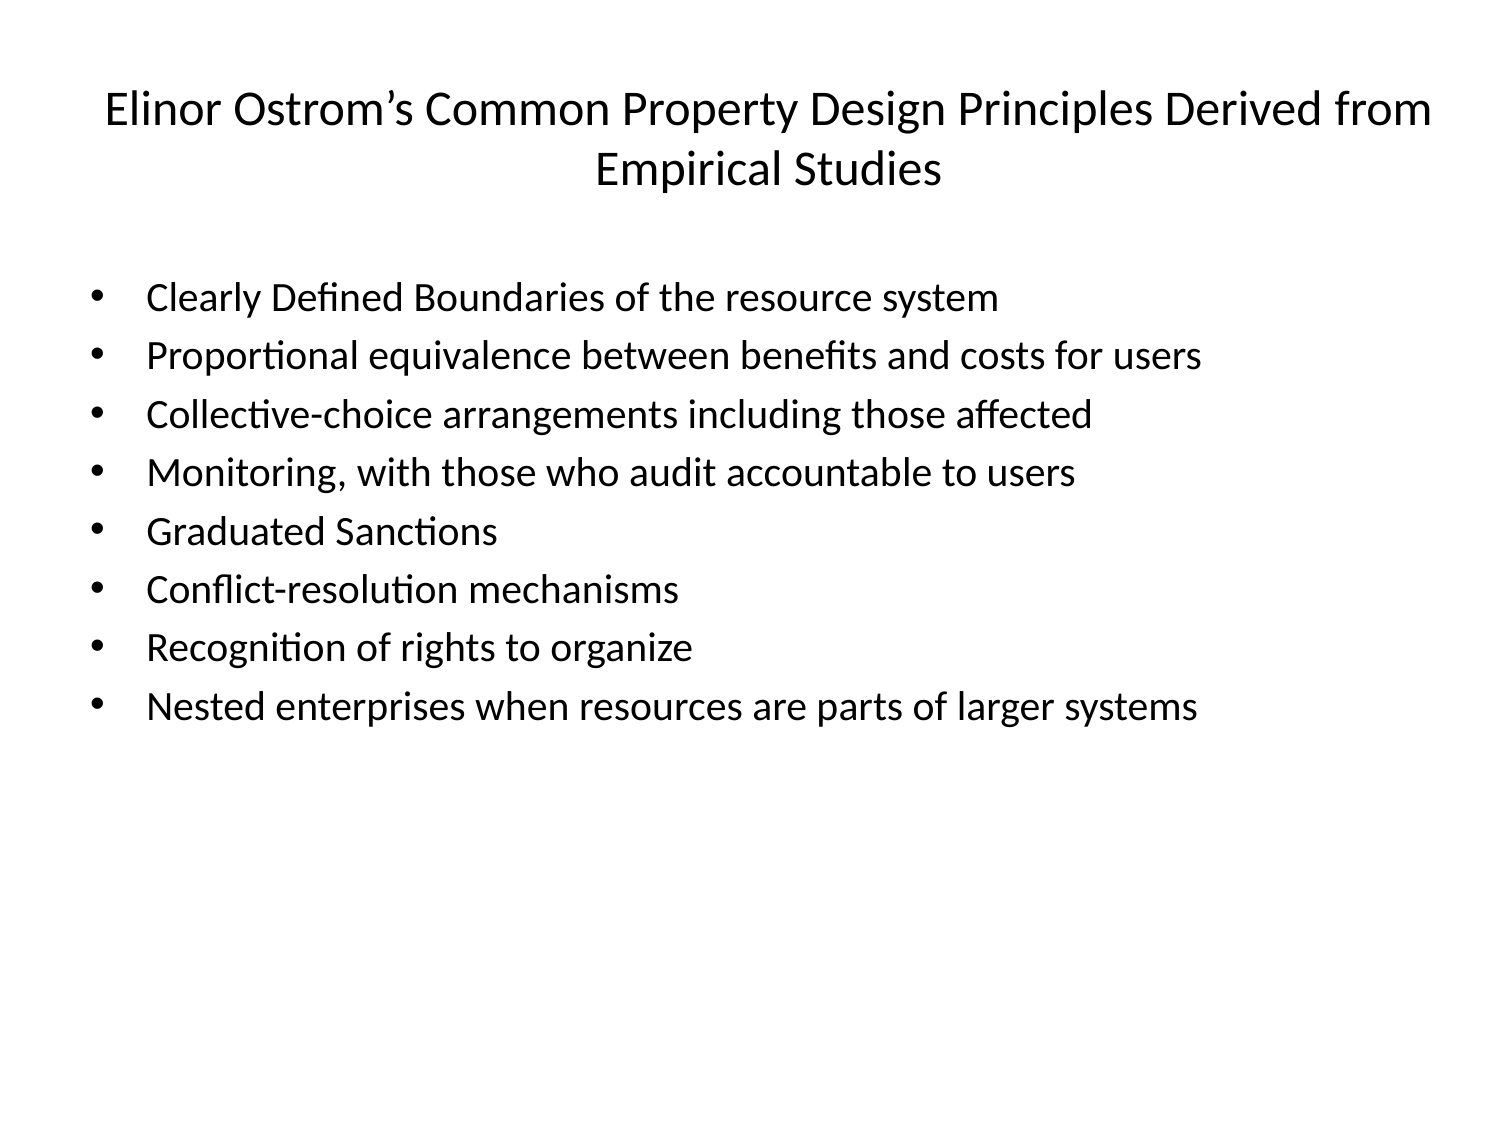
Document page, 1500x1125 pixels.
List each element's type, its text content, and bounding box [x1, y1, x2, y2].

list Clearly Defined Boundaries of the resource system Proportional equivalence between benefits and costs for users Collective-choice arrangements including those affected Monitoring, with those who audit accountable to users Graduated Sanctions Conflict-resolution mechanisms Recognition of rights to organize Nested enterprises when resources are parts of larger systems [75, 262, 1425, 1005]
title Elinor Ostrom’s Common Property Design Principles Derived from Empirical Studies [75, 62, 1463, 209]
